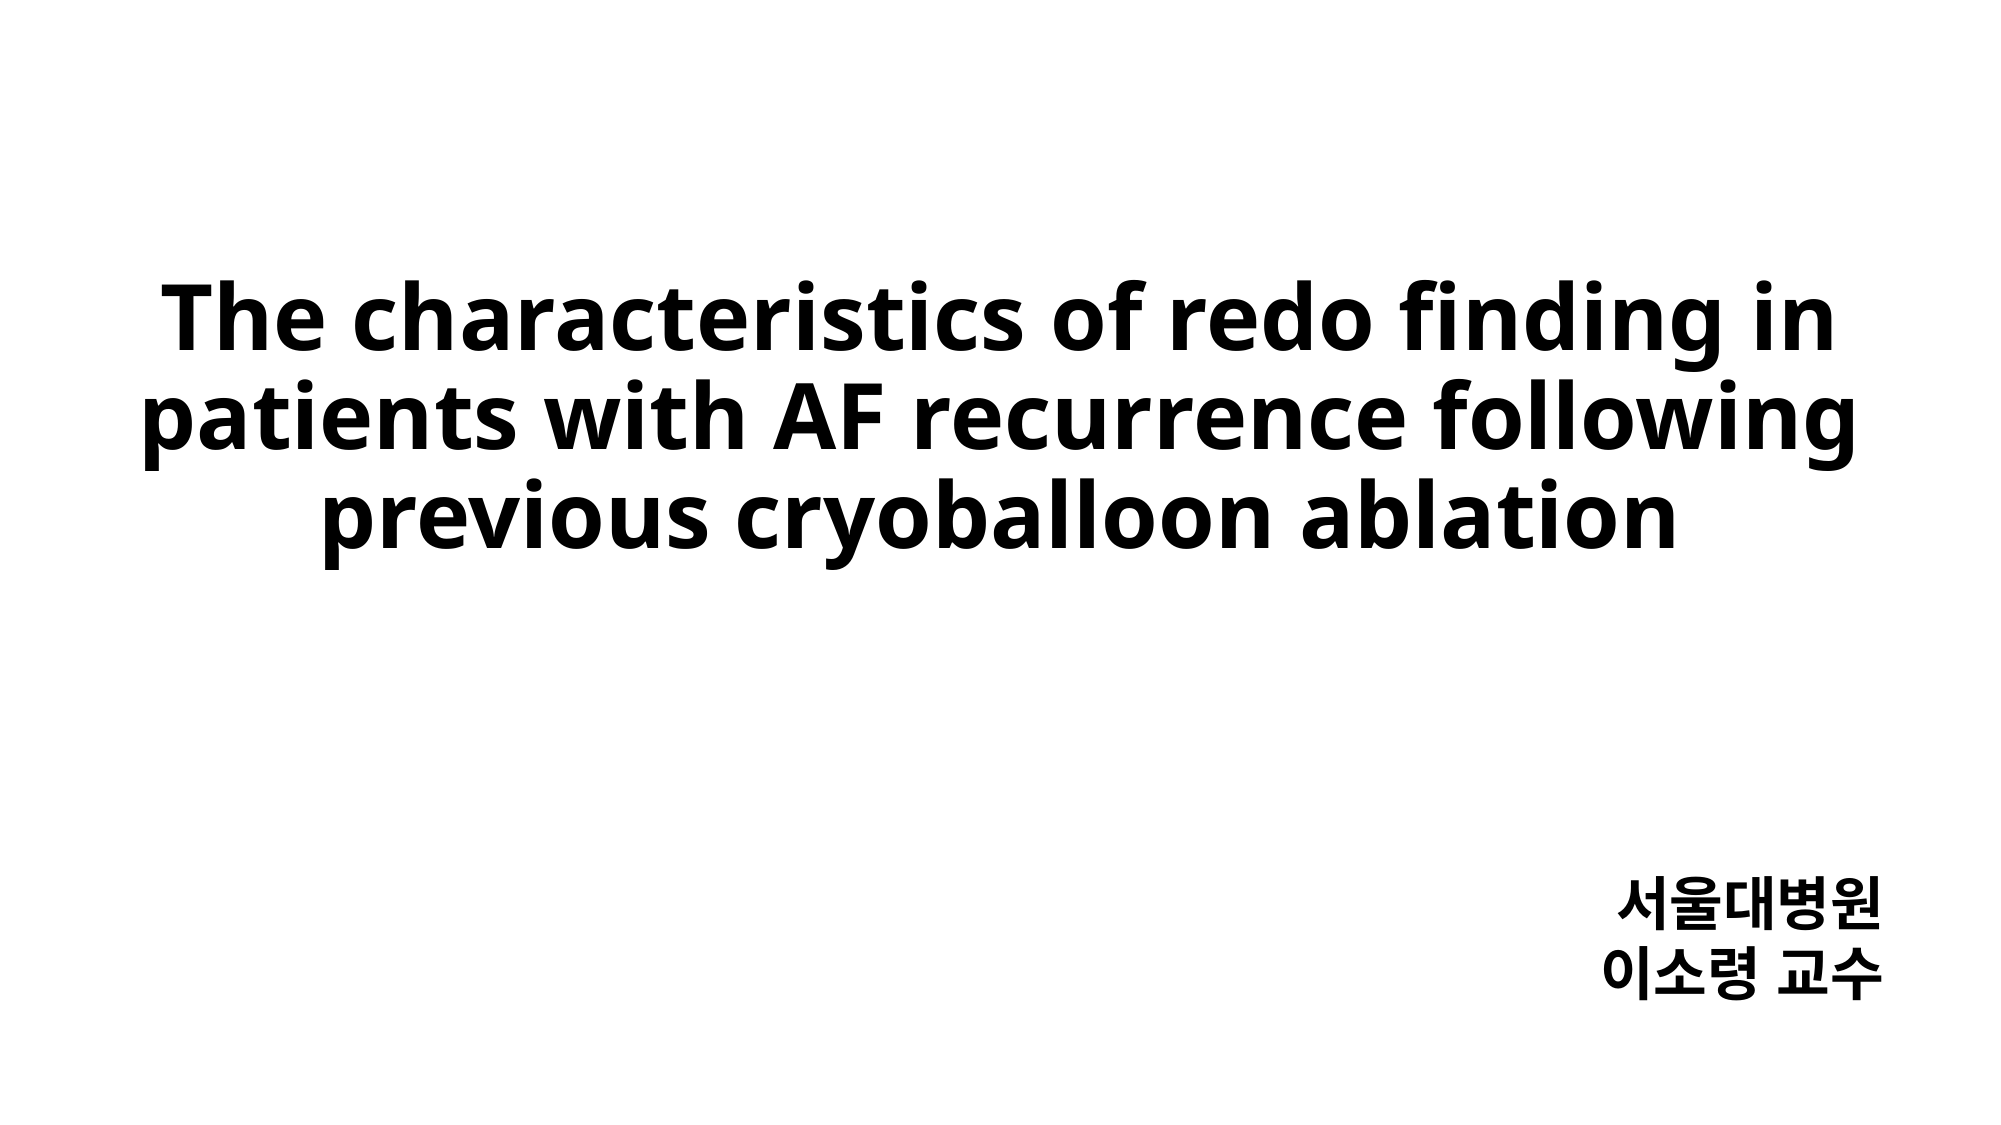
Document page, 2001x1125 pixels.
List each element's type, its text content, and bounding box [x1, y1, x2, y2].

text_box 서울대병원 이소령 교수 [1585, 859, 1899, 1015]
title The characteristics of redo finding in patients with AF recurrence following previous cryoballoon ablation [0, 242, 2000, 576]
